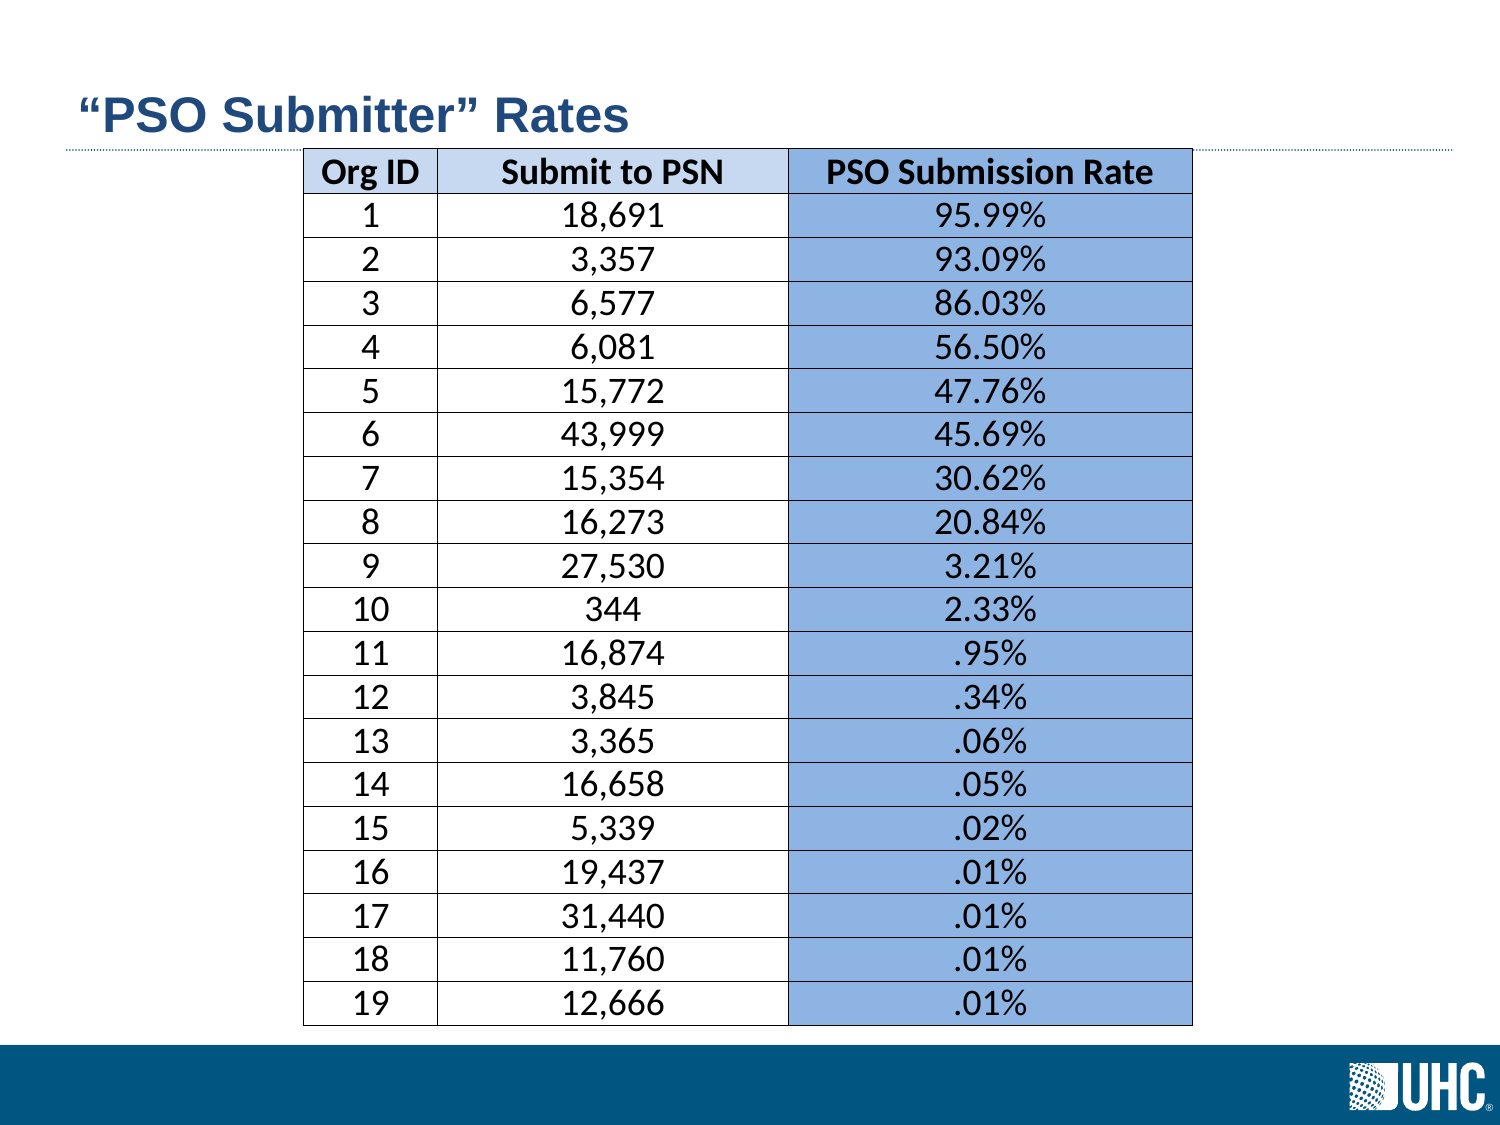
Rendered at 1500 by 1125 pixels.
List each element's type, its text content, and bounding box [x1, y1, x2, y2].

table_cell 93.09% [789, 238, 1192, 281]
table_cell 18,691 [438, 194, 788, 237]
table_cell .34% [789, 676, 1192, 718]
table_cell .01% [789, 982, 1192, 1025]
table_cell .05% [789, 763, 1192, 806]
table_cell 3,365 [438, 719, 788, 762]
table_cell 11,760 [438, 938, 788, 981]
table_cell 19,437 [438, 851, 788, 893]
table_cell 10 [304, 588, 437, 631]
table_cell 5,339 [438, 807, 788, 850]
table_cell 95.99% [789, 194, 1192, 237]
table_cell 3.21% [789, 544, 1192, 587]
table_cell 6,577 [438, 282, 788, 325]
table_cell 16 [304, 851, 437, 893]
picture [0, 0, 1500, 1045]
table_cell 1 [304, 194, 437, 237]
table_cell 47.76% [789, 369, 1192, 412]
table_cell 2 [304, 238, 437, 281]
table_cell 12,666 [438, 982, 788, 1025]
table_cell 11 [304, 632, 437, 675]
table_cell 16,273 [438, 501, 788, 543]
table_cell 43,999 [438, 413, 788, 456]
table_header Org ID [304, 149, 437, 193]
table_cell 9 [304, 544, 437, 587]
table_cell 4 [304, 326, 437, 368]
table_cell 14 [304, 763, 437, 806]
table_cell 13 [304, 719, 437, 762]
table_cell 56.50% [789, 326, 1192, 368]
table_cell 15,772 [438, 369, 788, 412]
table_cell .06% [789, 719, 1192, 762]
table_cell 27,530 [438, 544, 788, 587]
table_cell 15 [304, 807, 437, 850]
table_header PSO Submission Rate [789, 149, 1192, 193]
table_cell 6 [304, 413, 437, 456]
table_cell .02% [789, 807, 1192, 850]
table_cell 5 [304, 369, 437, 412]
table_cell 12 [304, 676, 437, 718]
table_cell 31,440 [438, 894, 788, 937]
table_cell .01% [789, 851, 1192, 893]
table_cell 6,081 [438, 326, 788, 368]
table_cell 16,658 [438, 763, 788, 806]
table_cell 344 [438, 588, 788, 631]
table_cell 15,354 [438, 457, 788, 500]
table_cell 45.69% [789, 413, 1192, 456]
table_cell 20.84% [789, 501, 1192, 543]
table_cell .01% [789, 894, 1192, 937]
table_cell .01% [789, 938, 1192, 981]
table_cell 17 [304, 894, 437, 937]
table_cell 18 [304, 938, 437, 981]
table_cell 30.62% [789, 457, 1192, 500]
table_cell 7 [304, 457, 437, 500]
title “PSO Submitter” Rates [69, 7, 1453, 144]
table_cell 8 [304, 501, 437, 543]
table_cell 16,874 [438, 632, 788, 675]
table_cell 3,845 [438, 676, 788, 718]
table_cell 3 [304, 282, 437, 325]
table_cell .95% [789, 632, 1192, 675]
table_cell 86.03% [789, 282, 1192, 325]
table_cell 19 [304, 982, 437, 1025]
table_cell 3,357 [438, 238, 788, 281]
table_cell 2.33% [789, 588, 1192, 631]
table_header Submit to PSN [438, 149, 788, 193]
